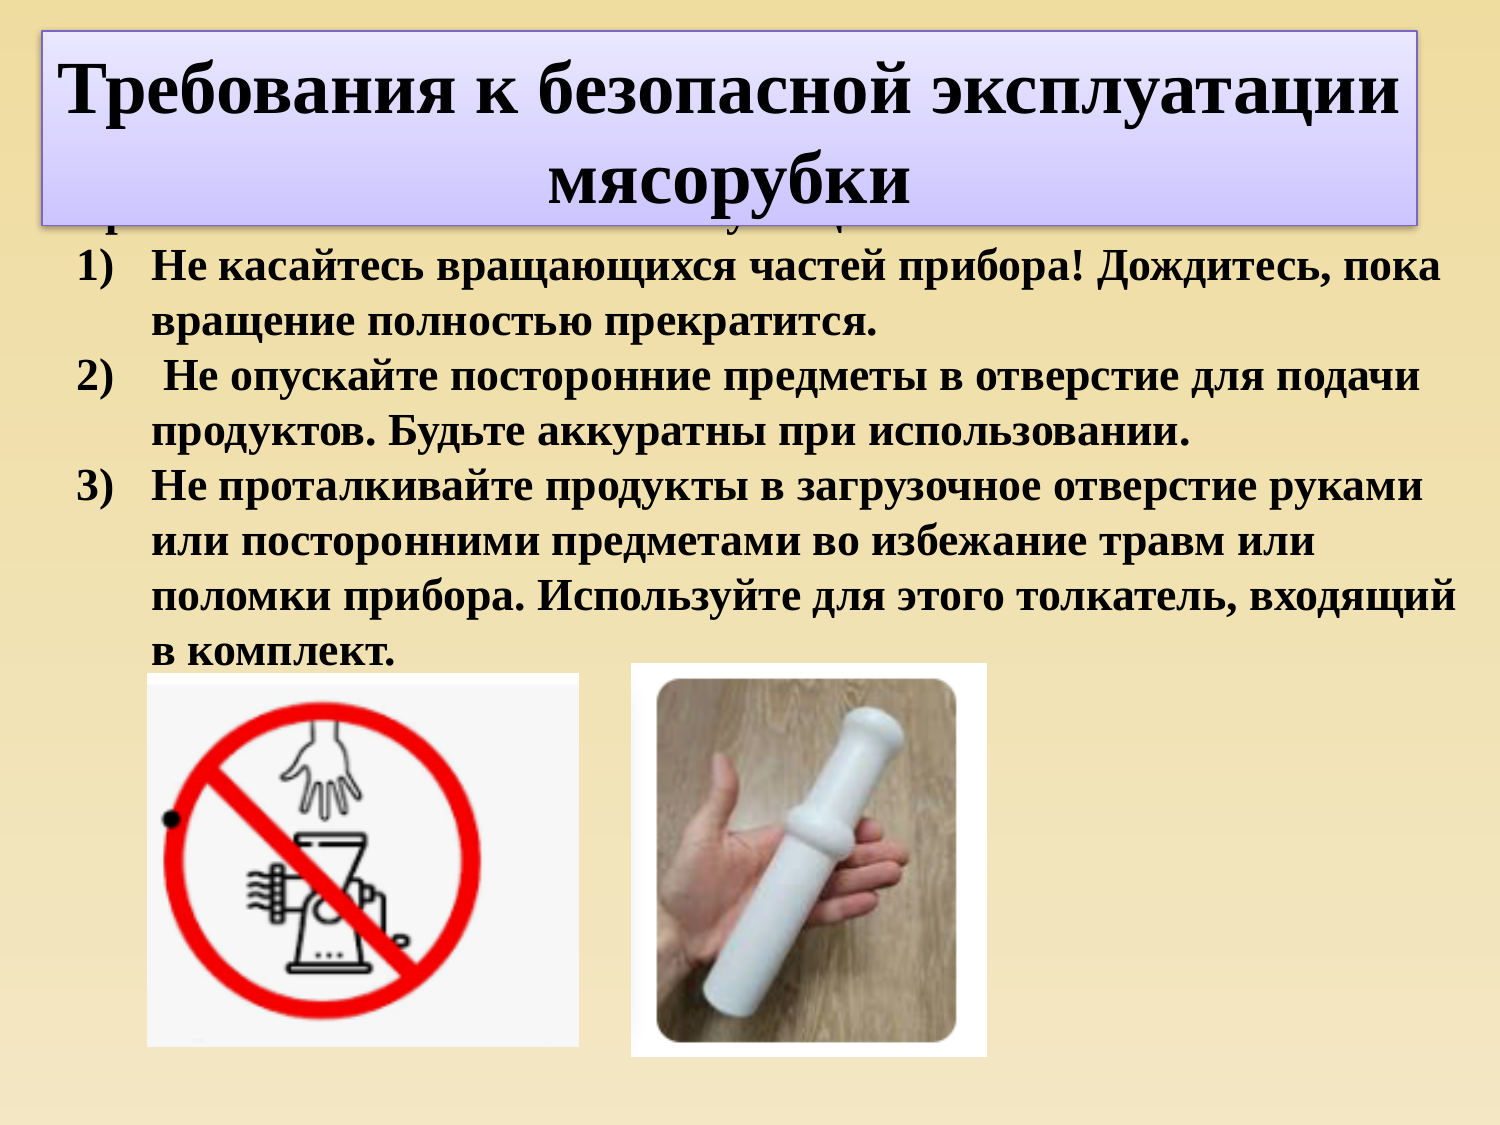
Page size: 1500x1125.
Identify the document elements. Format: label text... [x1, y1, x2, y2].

text_box Требования к безопасной эксплуатации Не касайтесь вращающихся частей прибора! Дождитесь, пока вращение полностью прекратится. Не опускайте посторонние предметы в отверстие для подачи продуктов. Будьте аккуратны при использовании. Не проталкивайте продукты в загрузочное отверстие руками или посторонними предметами во избежание травм или поломки прибора. Используйте для этого толкатель, входящий в комплект. [61, 172, 1500, 793]
text_box Требования к безопасной эксплуатации мясорубки [41, 30, 1418, 226]
picture [631, 663, 987, 1057]
picture [147, 673, 579, 1047]
